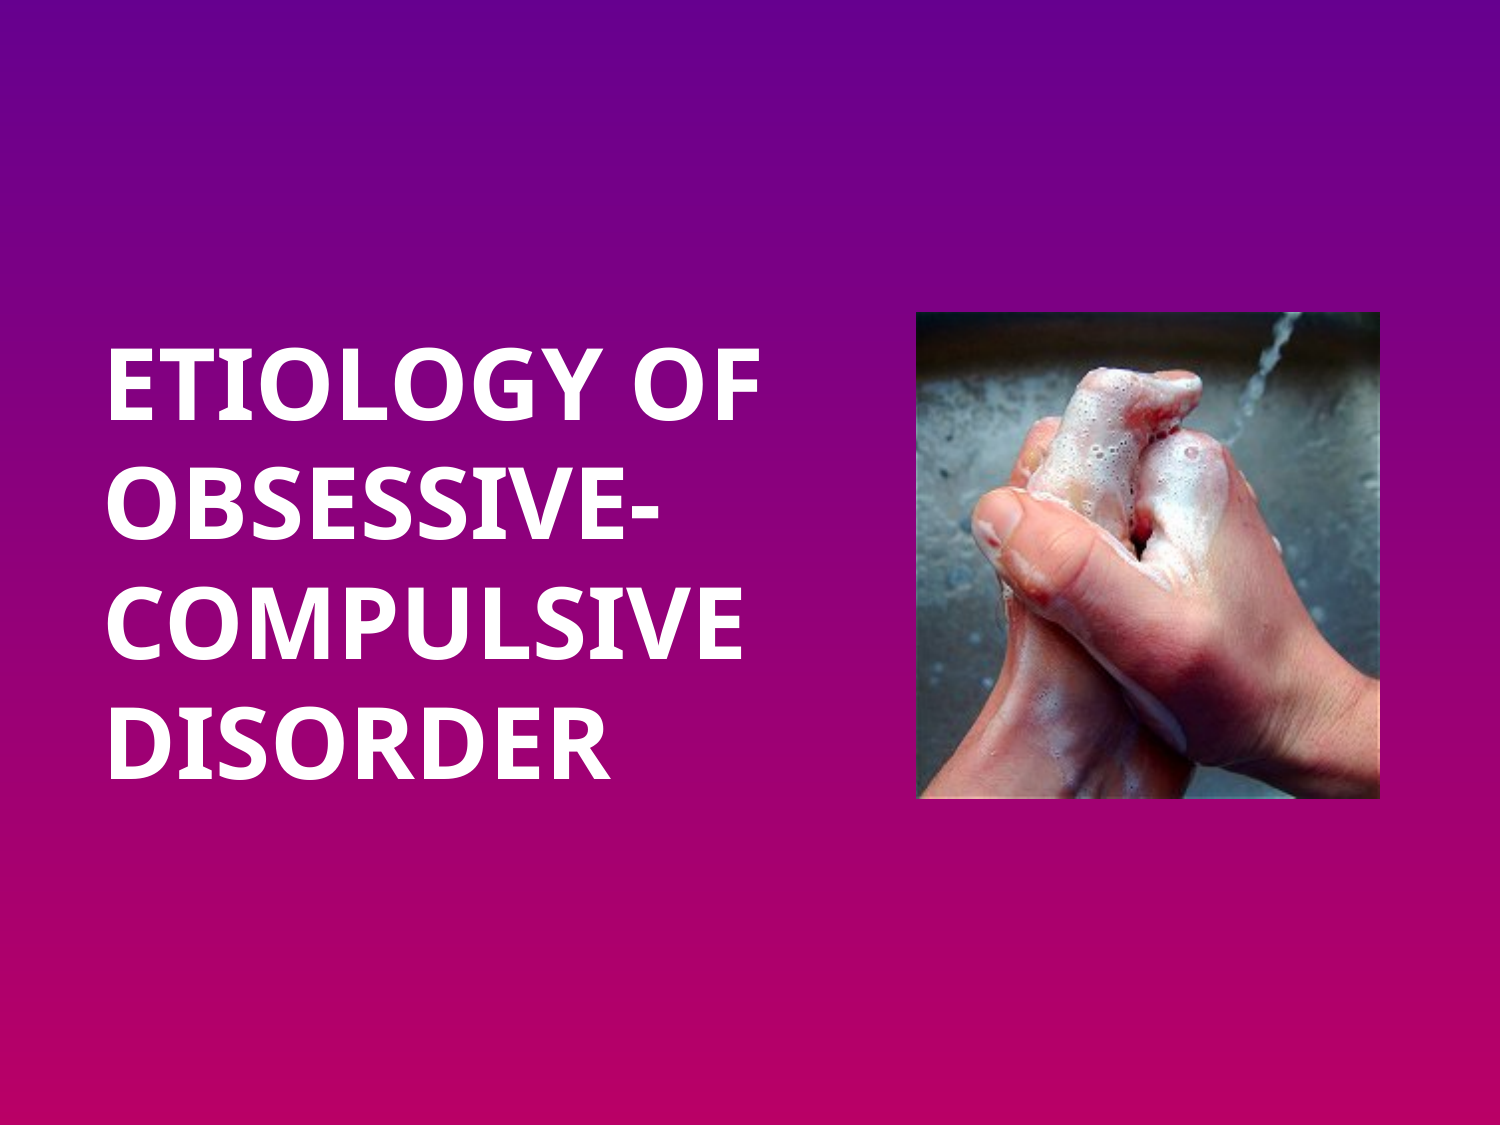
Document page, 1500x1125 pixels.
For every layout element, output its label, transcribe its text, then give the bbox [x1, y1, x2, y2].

title etiology of obsessive-compulsive disorder [87, 312, 888, 809]
picture [916, 312, 1380, 800]
